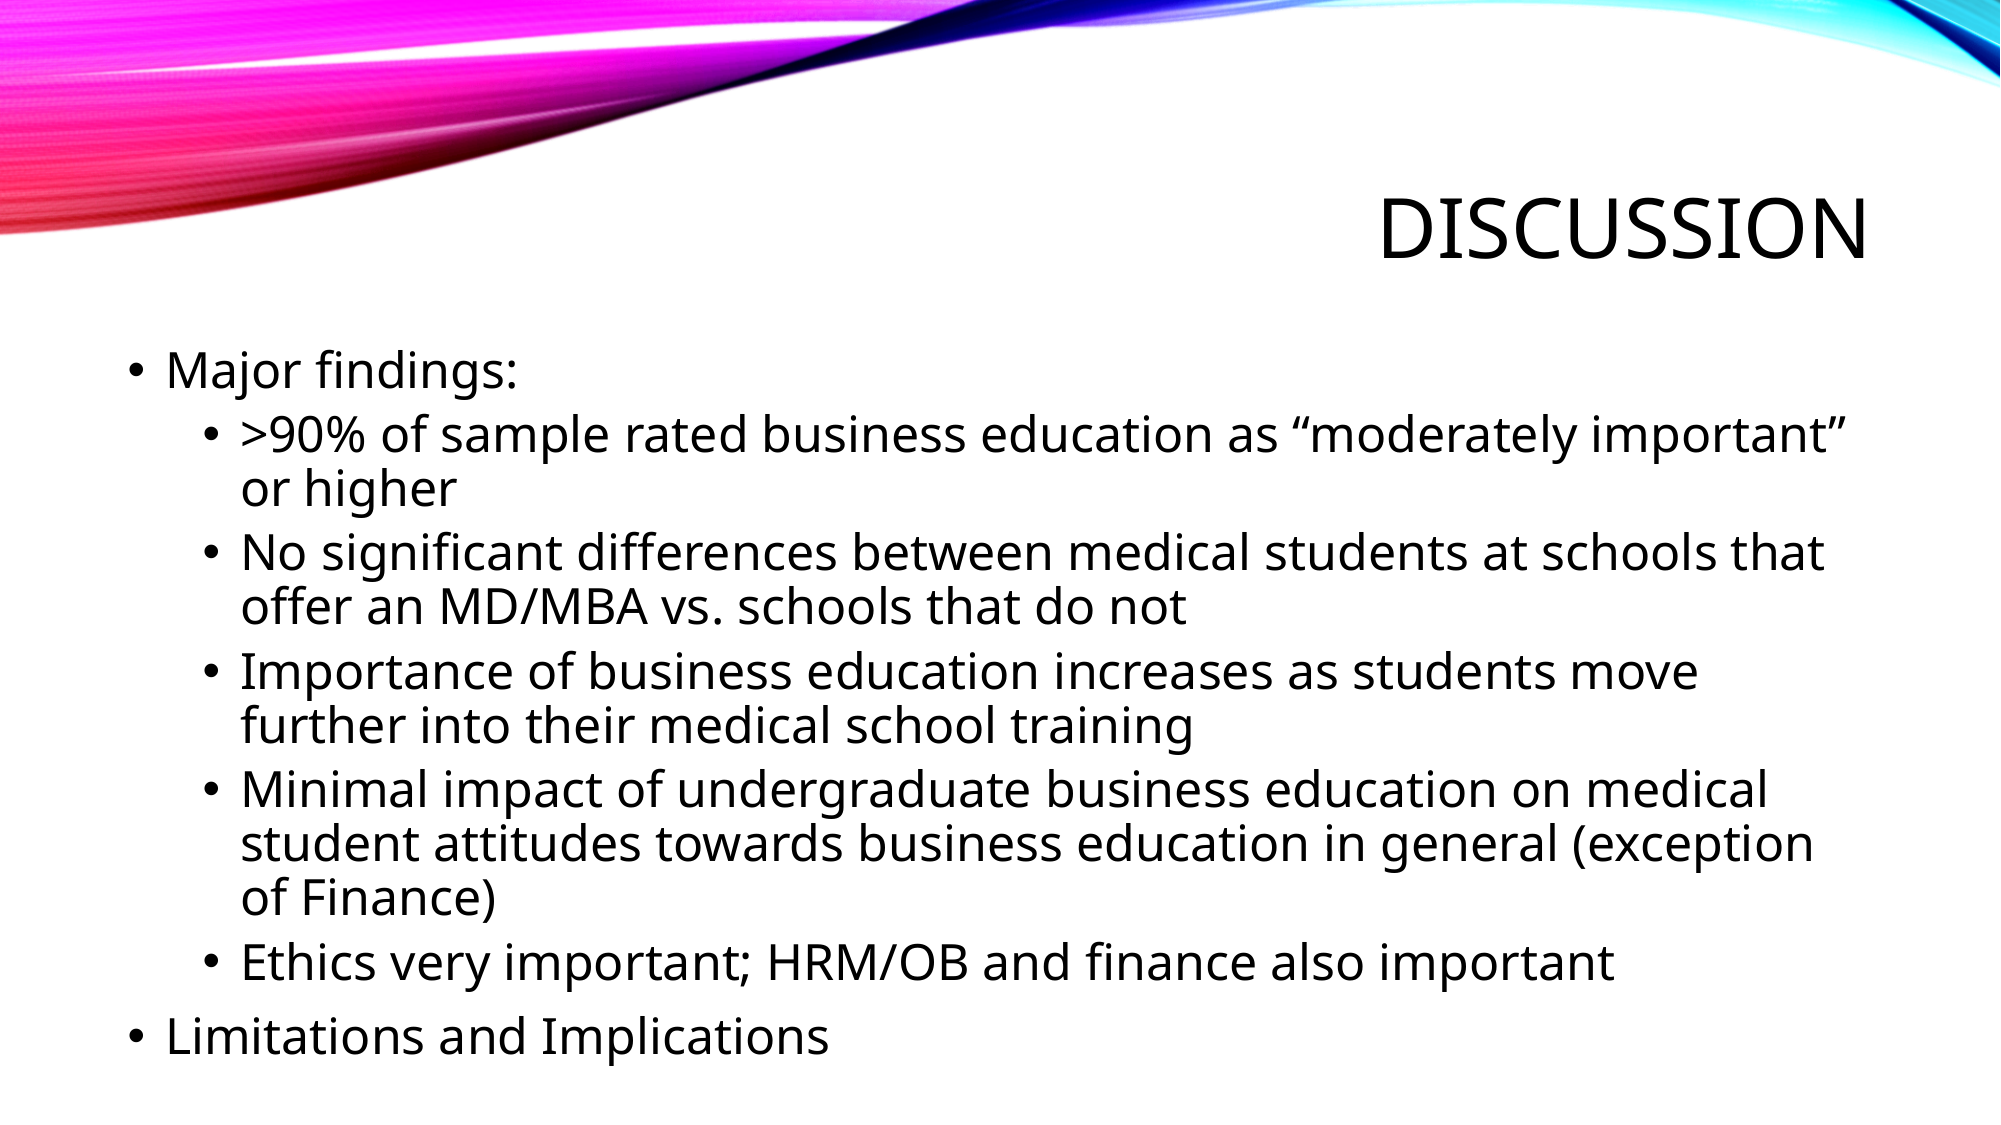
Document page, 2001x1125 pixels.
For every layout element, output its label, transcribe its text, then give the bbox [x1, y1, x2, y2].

list Major findings: >90% of sample rated business education as “moderately important” or higher No significant differences between medical students at schools that offer an MD/MBA vs. schools that do not Importance of business education increases as students move further into their medical school training Minimal impact of undergraduate business education on medical student attitudes towards business education in general (exception of Finance) Ethics very important; HRM/OB and finance also important Limitations and Implications [112, 337, 1888, 1118]
picture [1910, 0, 2000, 45]
picture [1890, 0, 2000, 75]
picture [0, 0, 2000, 237]
title Discussion [474, 125, 1888, 337]
